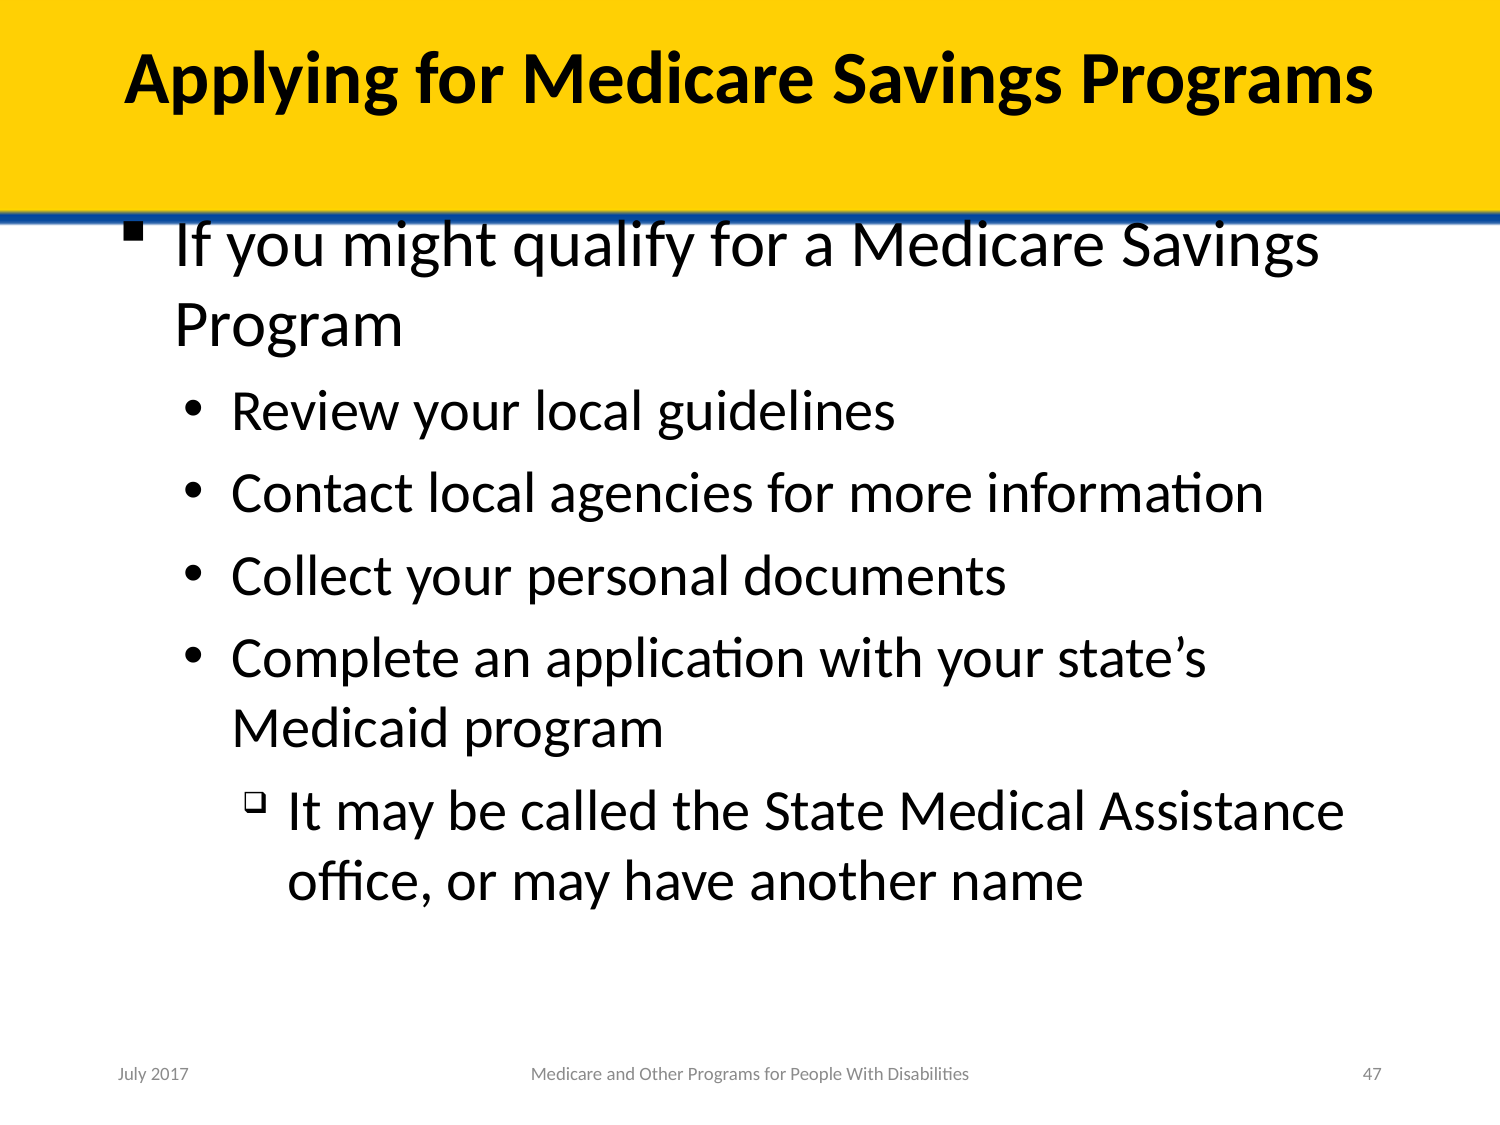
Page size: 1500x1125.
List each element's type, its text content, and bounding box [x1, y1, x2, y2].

title Applying for Medicare Savings Programs [103, 2, 1397, 156]
slide_number 47 [1059, 1042, 1397, 1103]
list If you might qualify for a Medicare Savings Program Review your local guidelines Contact local agencies for more information Collect your personal documents Complete an application with your state’s Medicaid program It may be called the State Medical Assistance office, or may have another name [103, 192, 1397, 1014]
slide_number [103, 1042, 441, 1103]
picture [0, 0, 1500, 1125]
footer Medicare and Other Programs for People With Disabilities [496, 1042, 1004, 1103]
